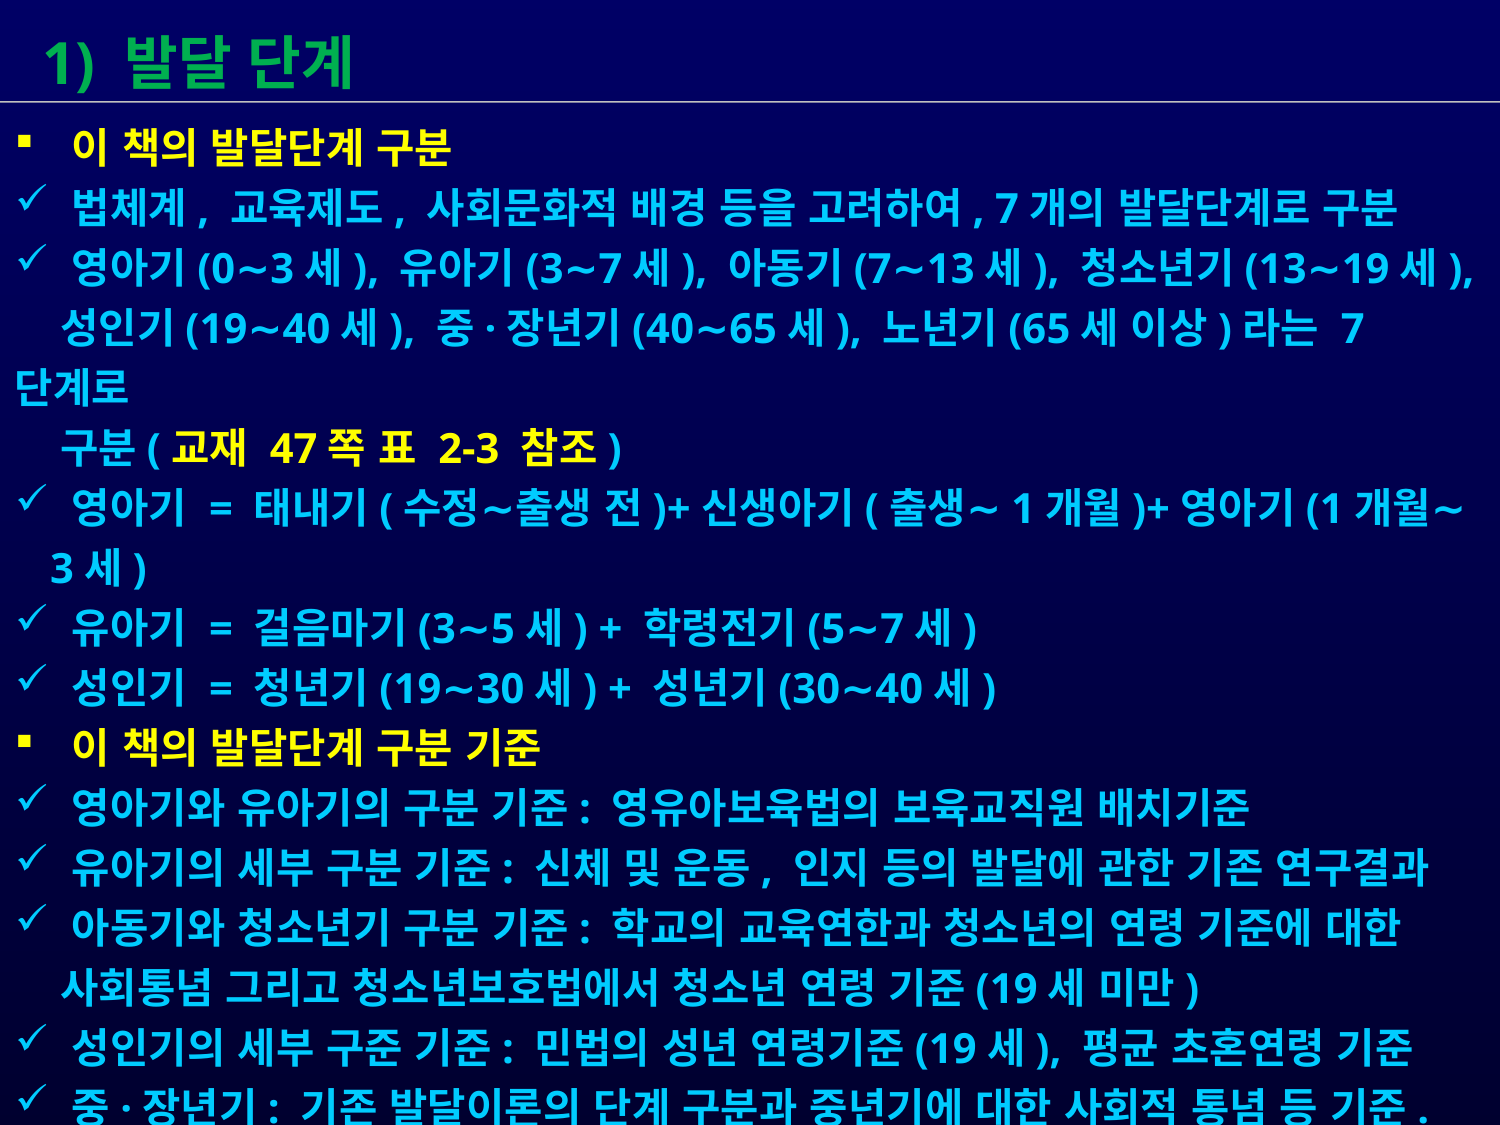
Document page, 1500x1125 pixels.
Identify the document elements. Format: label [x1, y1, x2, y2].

text_box [0, 18, 1500, 1125]
